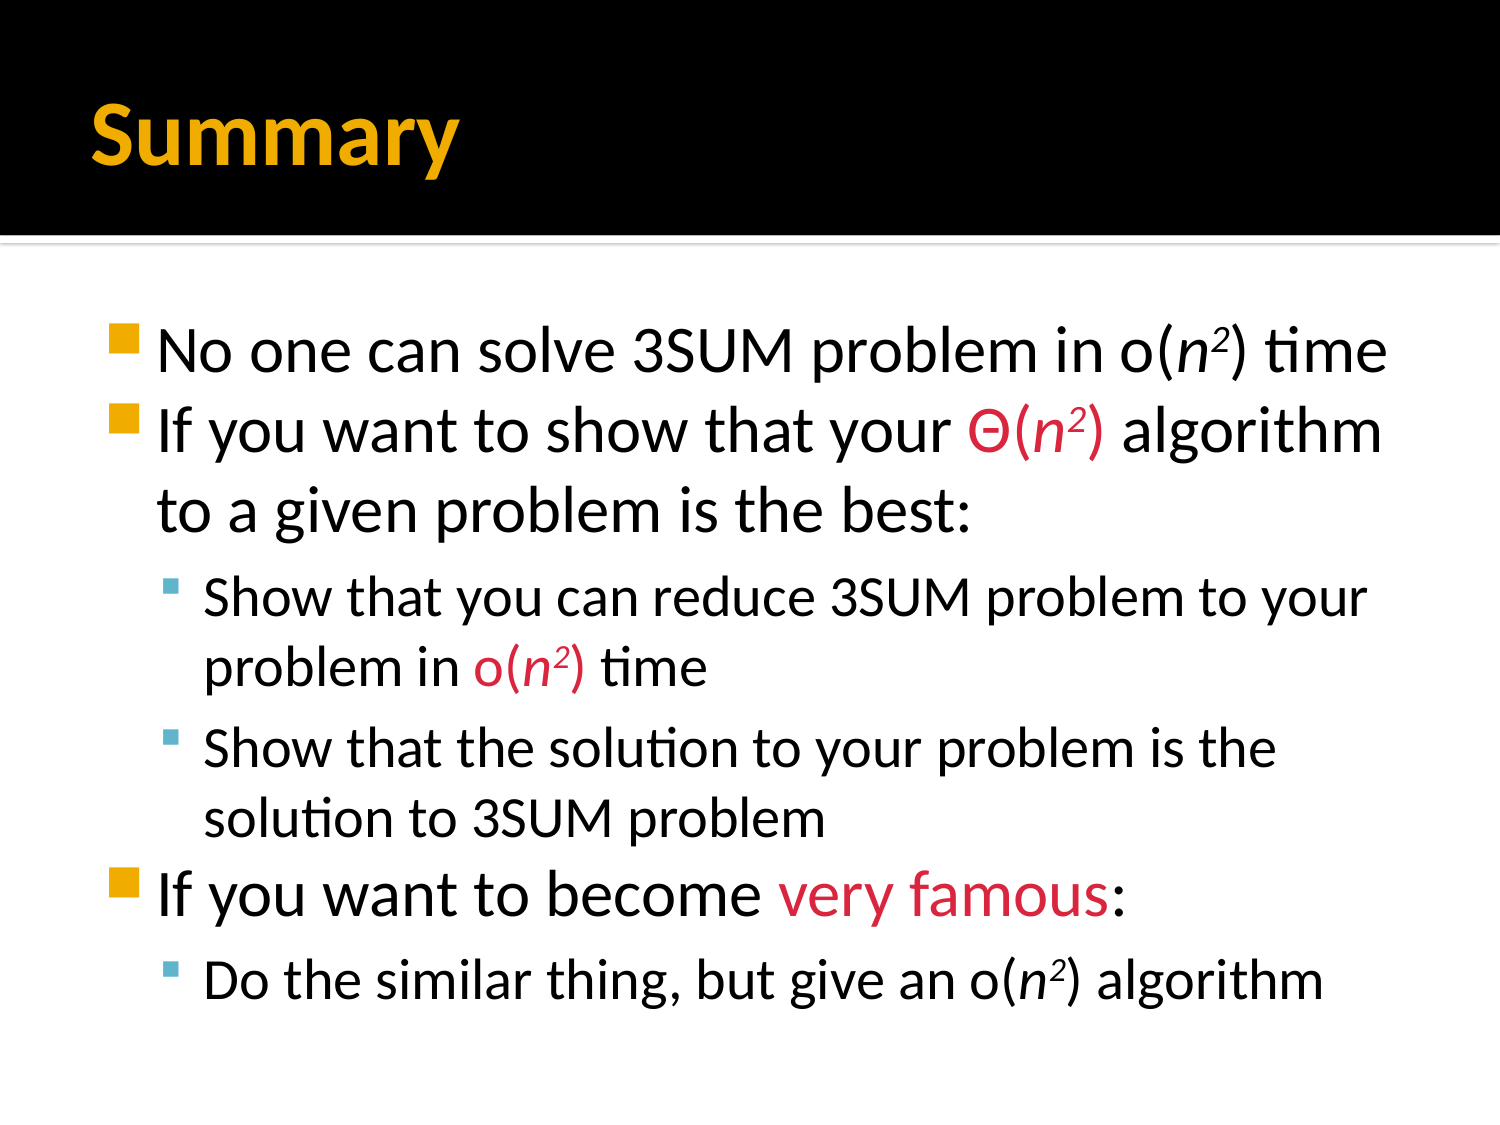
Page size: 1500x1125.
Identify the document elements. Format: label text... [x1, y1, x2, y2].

list No one can solve 3SUM problem in o(n2) time If you want to show that your Θ(n2) algorithm to a given problem is the best: Show that you can reduce 3SUM problem to your problem in o(n2) time Show that the solution to your problem is the solution to 3SUM problem If you want to become very famous: Do the similar thing, but give an o(n2) algorithm [75, 291, 1425, 1050]
title Summary [75, 25, 1425, 231]
